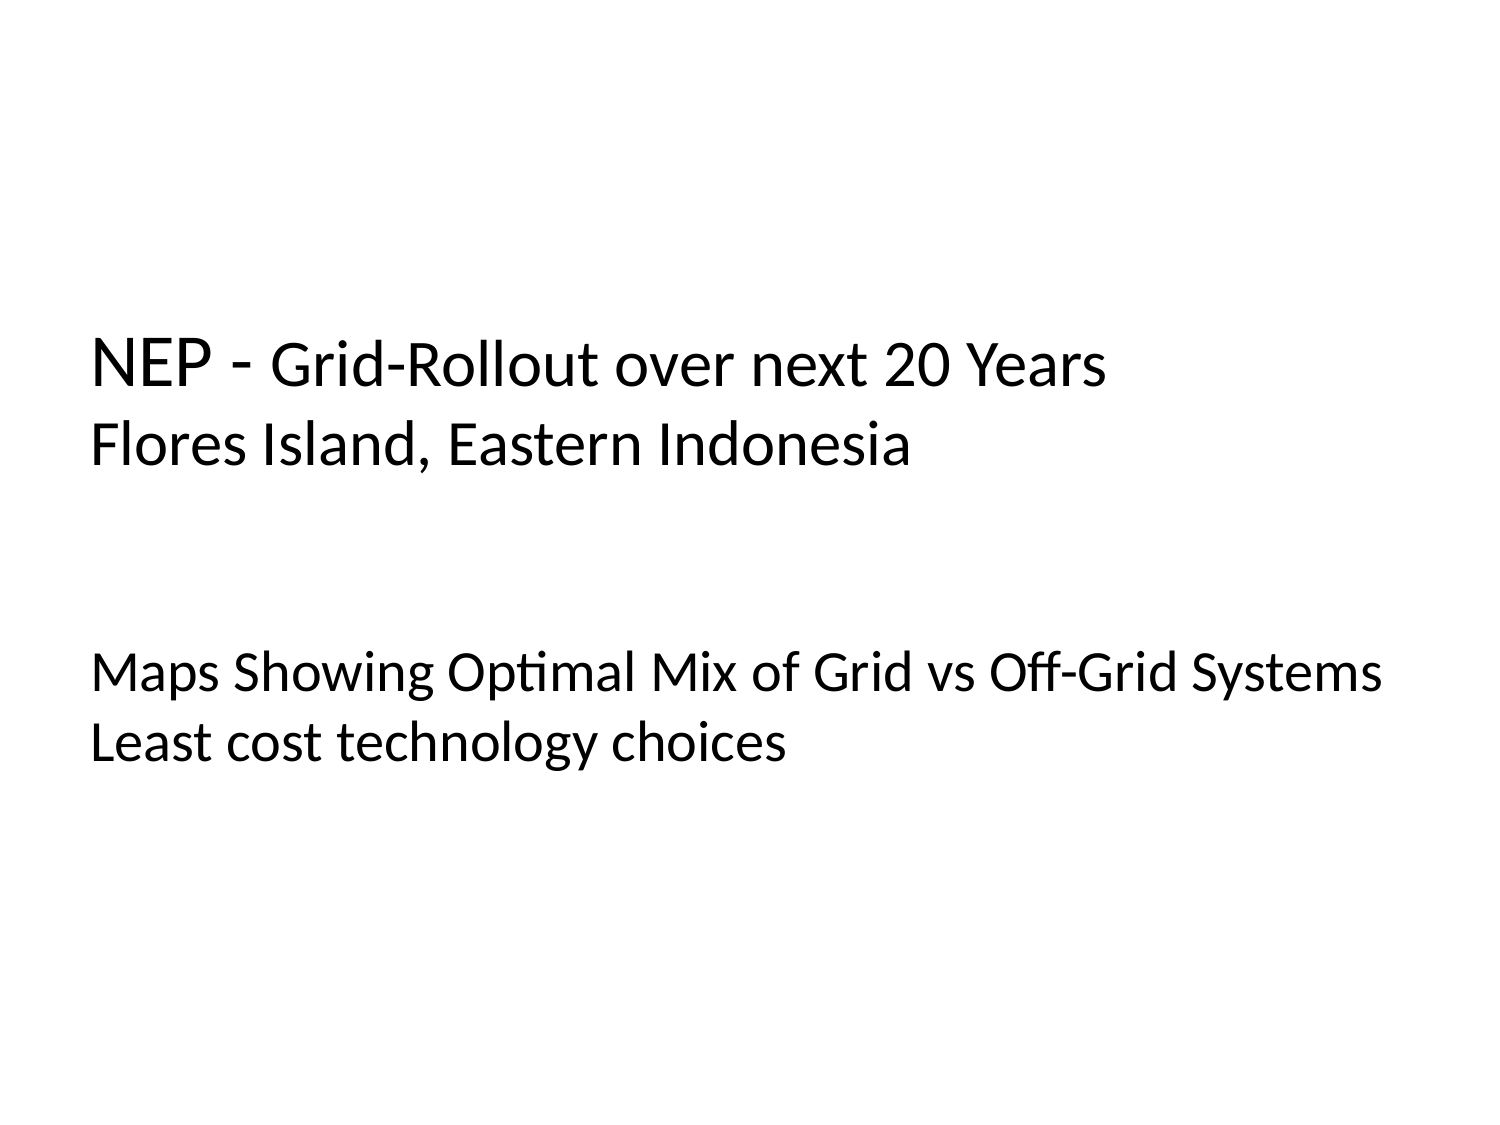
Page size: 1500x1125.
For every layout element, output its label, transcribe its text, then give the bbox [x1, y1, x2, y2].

title NEP - Grid-Rollout over next 20 Years Flores Island, Eastern Indonesia Maps Showing Optimal Mix of Grid vs Off-Grid Systems Least cost technology choices [75, 232, 1425, 853]
